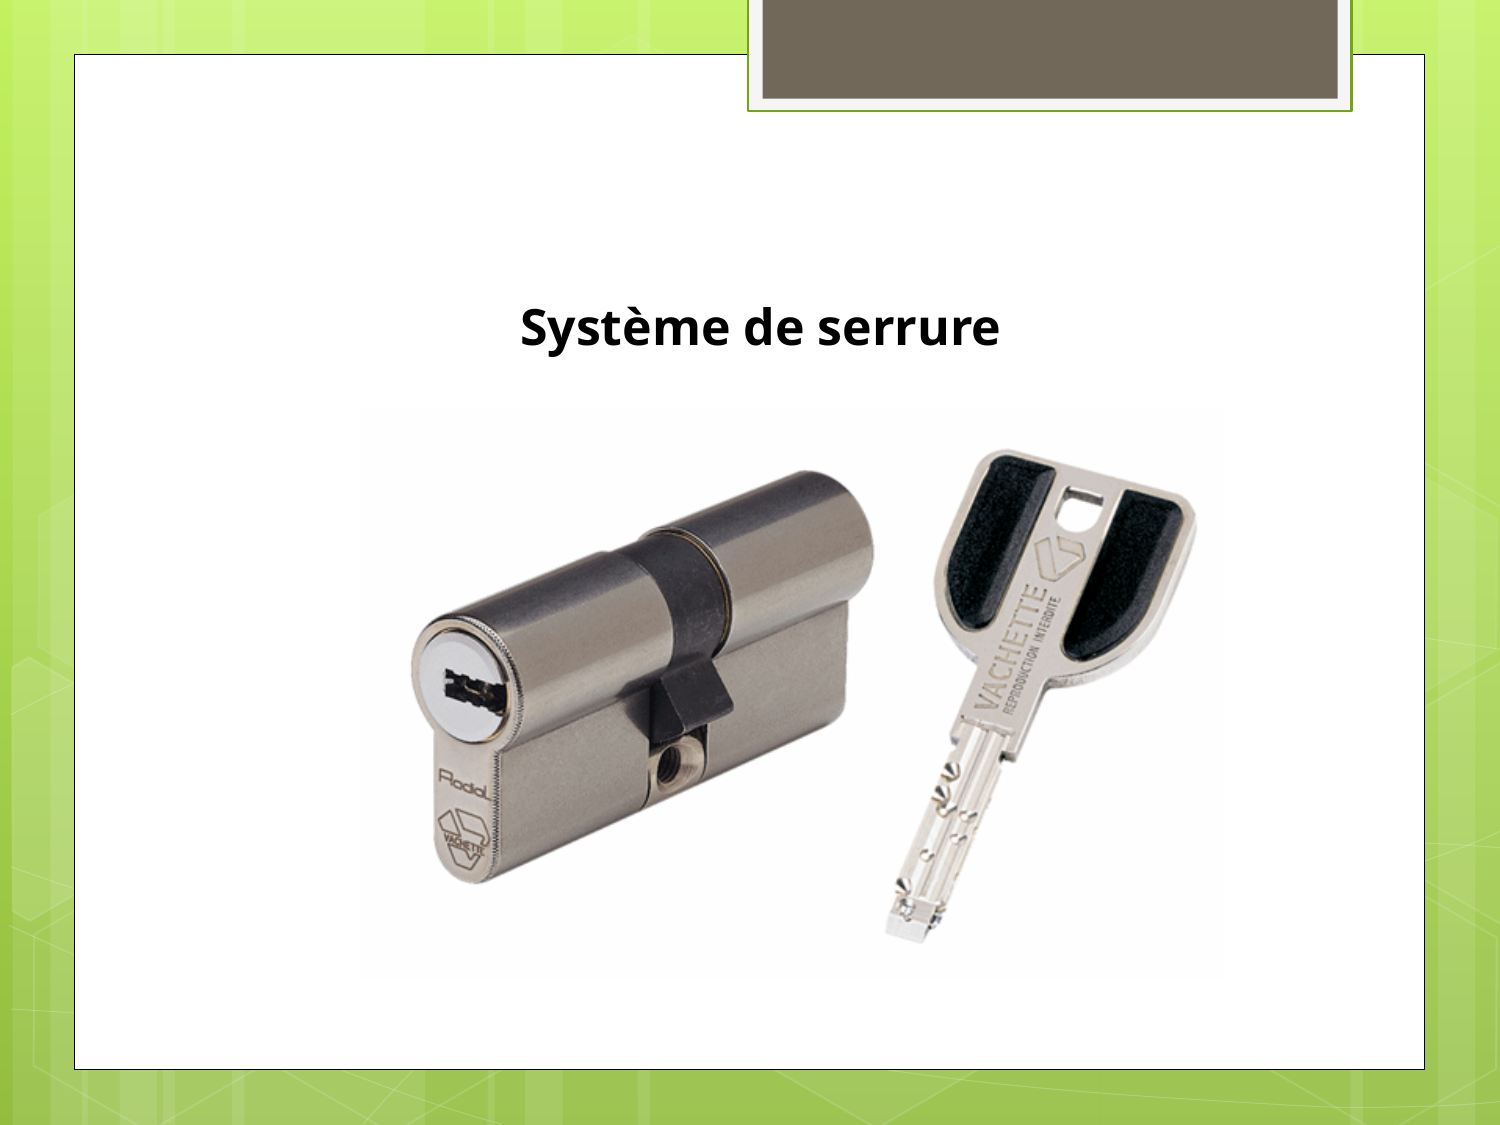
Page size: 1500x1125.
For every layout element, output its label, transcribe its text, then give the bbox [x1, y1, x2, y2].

text_box Système de serrure [505, 288, 1017, 363]
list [360, 408, 1224, 980]
